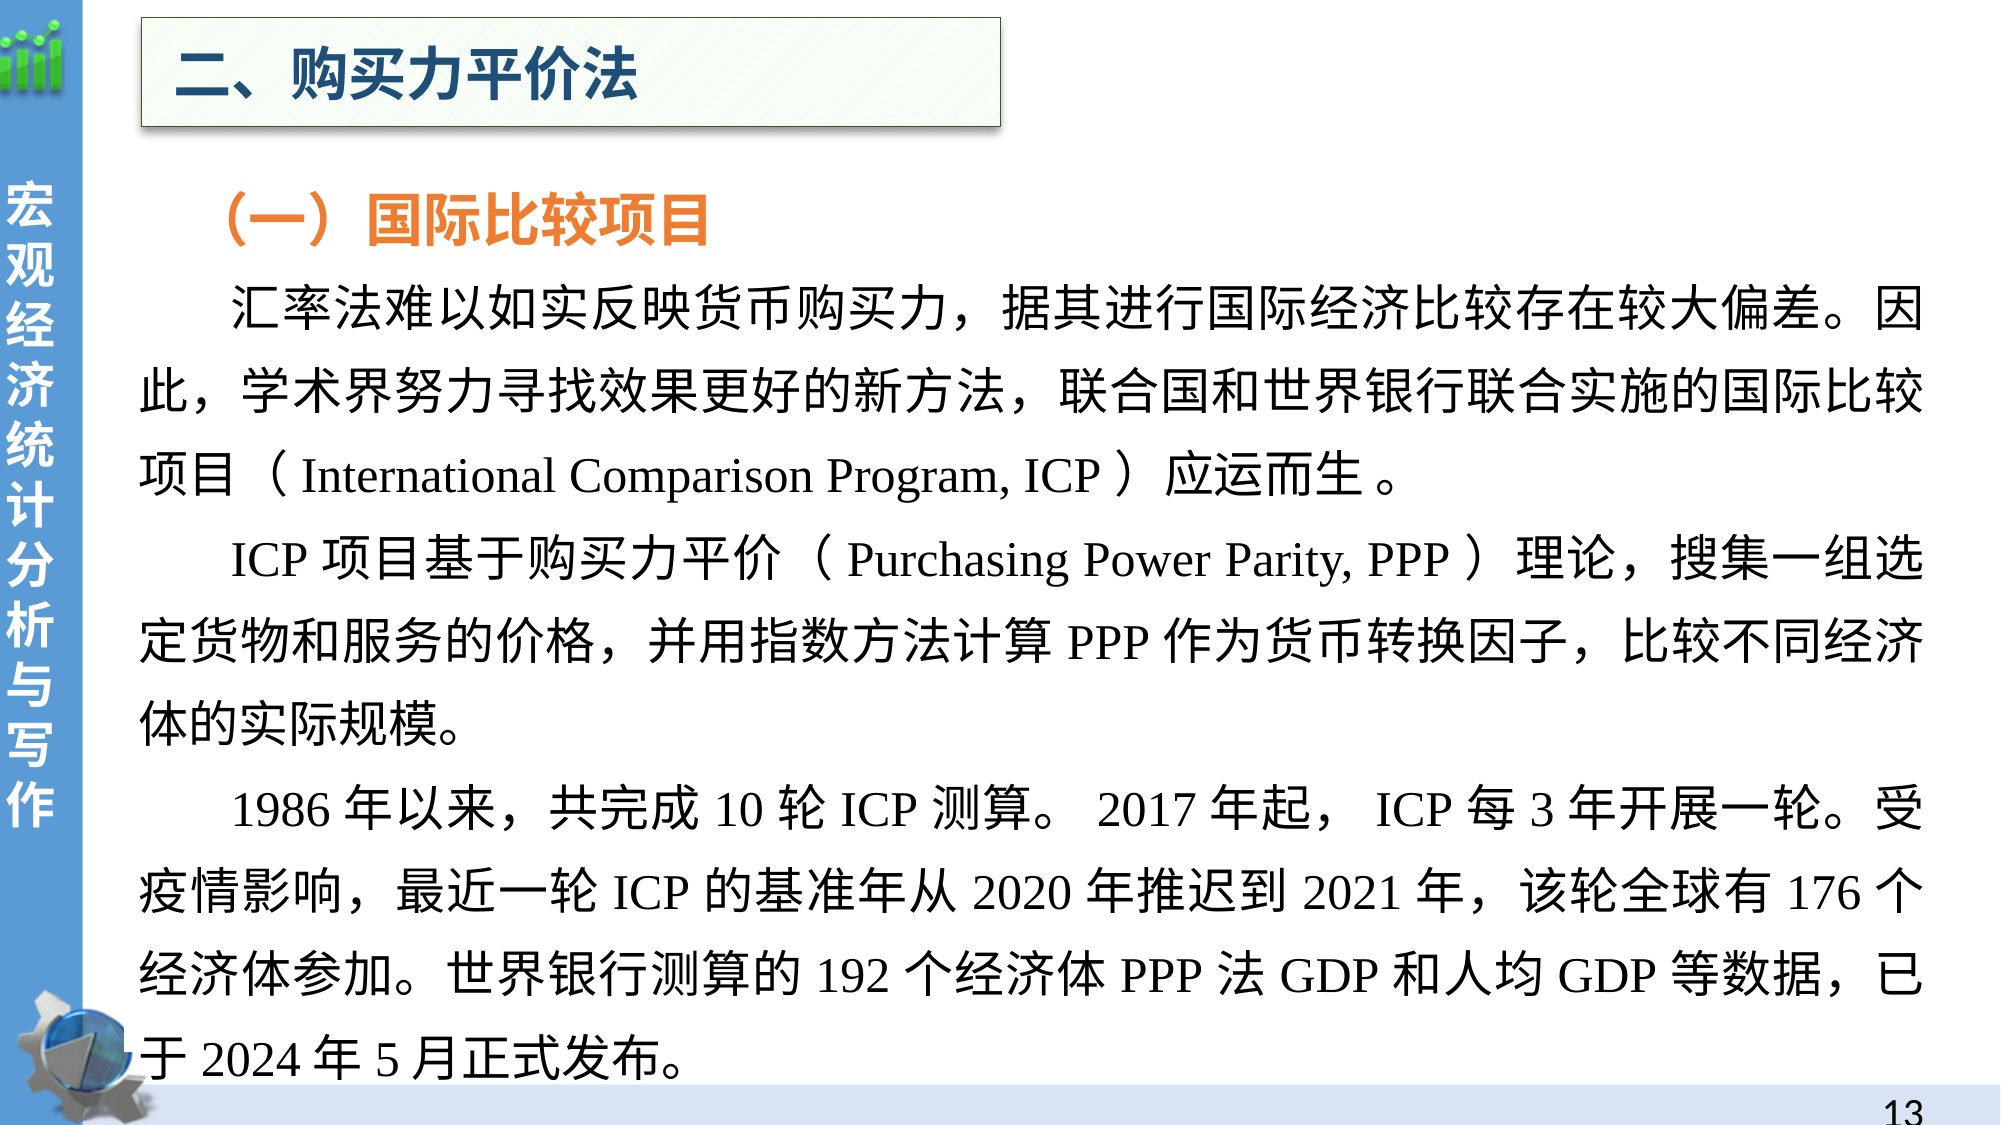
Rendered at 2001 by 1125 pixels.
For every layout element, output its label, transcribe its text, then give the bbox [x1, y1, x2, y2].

picture [0, 0, 2001, 1125]
text_box 12 [1786, 1085, 1940, 1125]
text_box 二、购买力平价法 [141, 17, 1000, 127]
text_box （一）国际比较项目 汇率法难以如实反映货币购买力，据其进行国际经济比较存在较大偏差。因此，学术界努力寻找效果更好的新方法，联合国和世界银行联合实施的国际比较项目（International Comparison Program, ICP）应运而生 。 ICP项目基于购买力平价（Purchasing Power Parity, PPP）理论，搜集一组选定货物和服务的价格，并用指数方法计算PPP作为货币转换因子，比较不同经济体的实际规模。 1986年以来，共完成10轮ICP测算。2017年起，ICP每3年开展一轮。受疫情影响，最近一轮ICP的基准年从2020年推迟到2021年，该轮全球有176个经济体参加。世界银行测算的192个经济体PPP法GDP和人均GDP等数据，已于2024年5月正式发布。 [124, 140, 1940, 1053]
